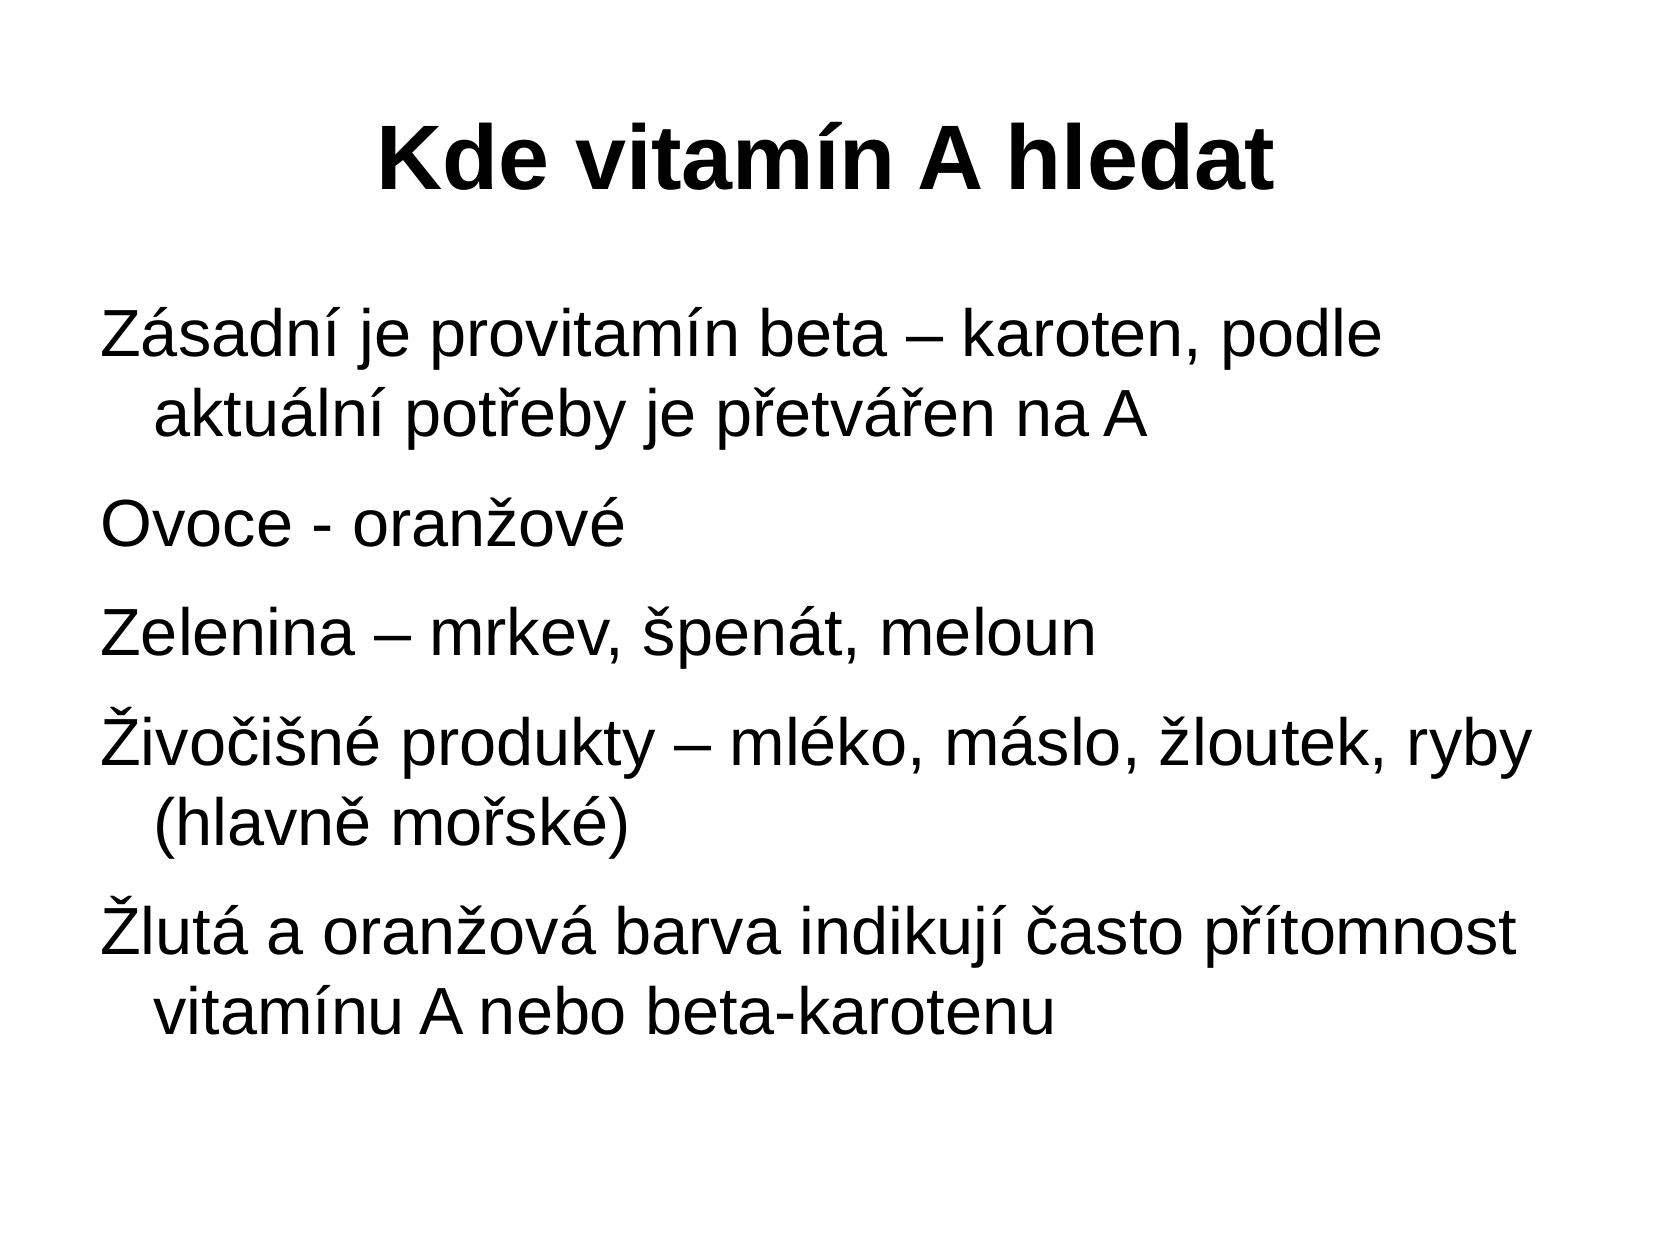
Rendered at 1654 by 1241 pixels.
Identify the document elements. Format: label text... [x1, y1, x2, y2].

title Kde vitamín A hledat [82, 49, 1571, 257]
list Zásadní je provitamín beta – karoten, podle aktuální potřeby je přetvářen na A Ovoce - oranžové Zelenina – mrkev, špenát, meloun Živočišné produkty – mléko, máslo, žloutek, ryby (hlavně mořské) Žlutá a oranžová barva indikují často přítomnost vitamínu A nebo beta-karotenu [82, 290, 1571, 1109]
